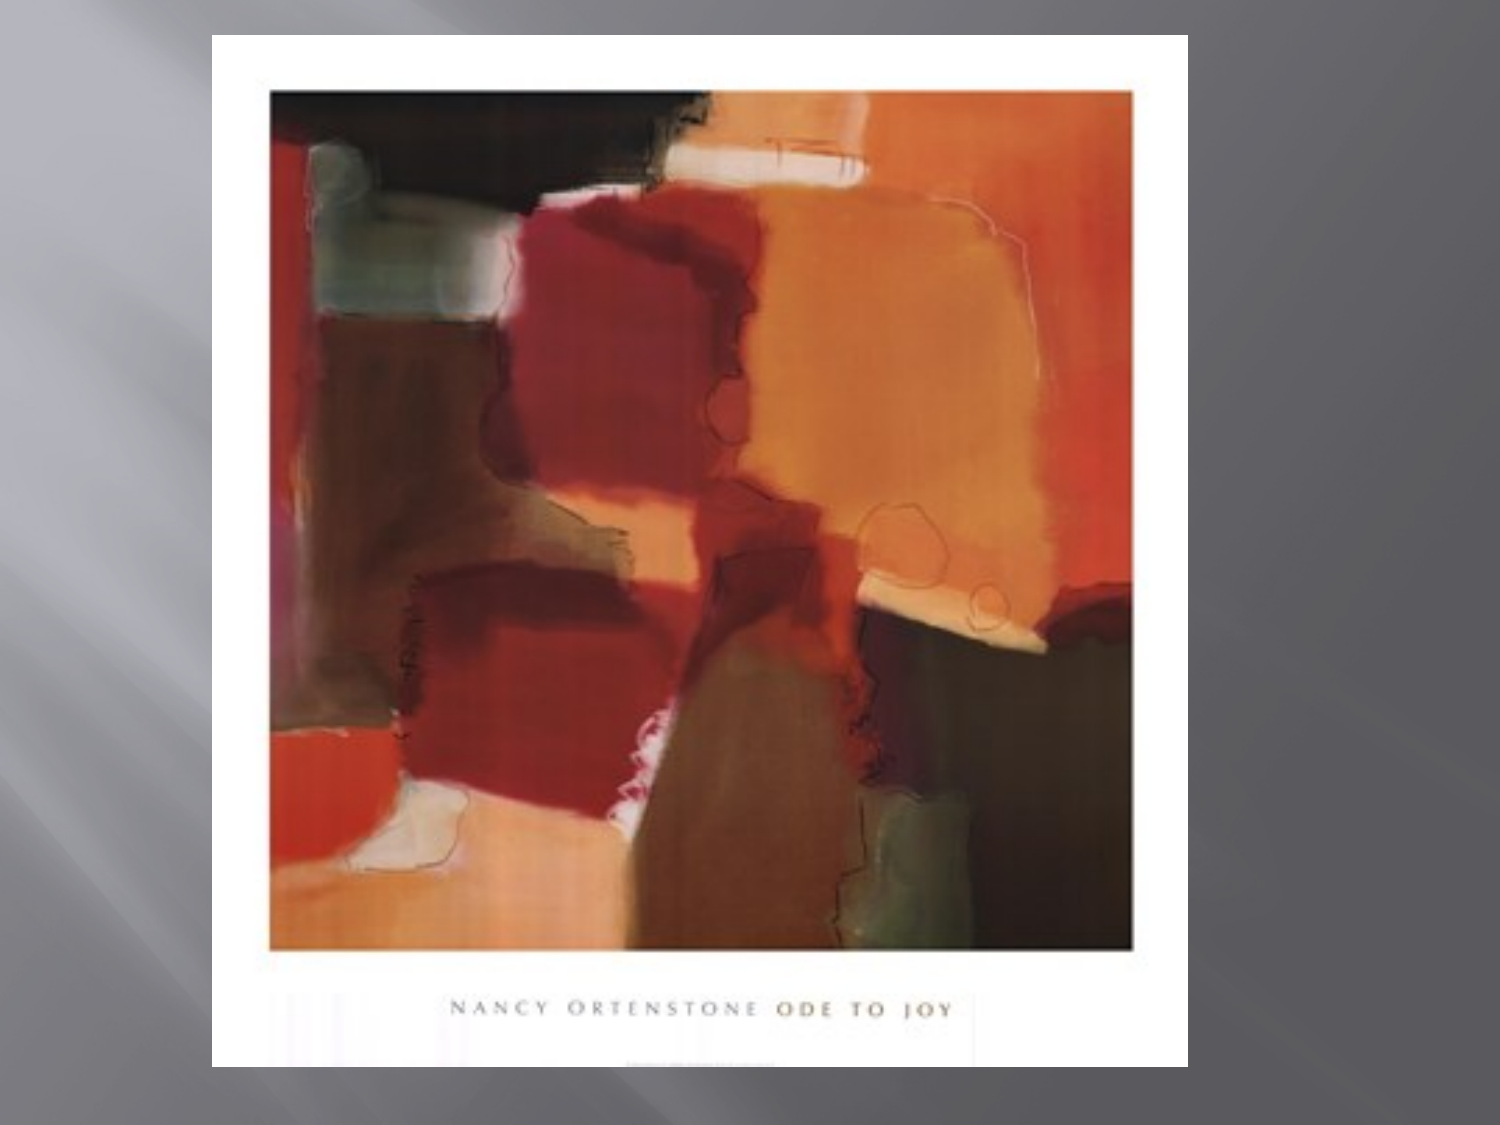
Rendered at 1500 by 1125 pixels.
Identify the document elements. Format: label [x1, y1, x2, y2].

picture [212, 35, 1188, 1067]
